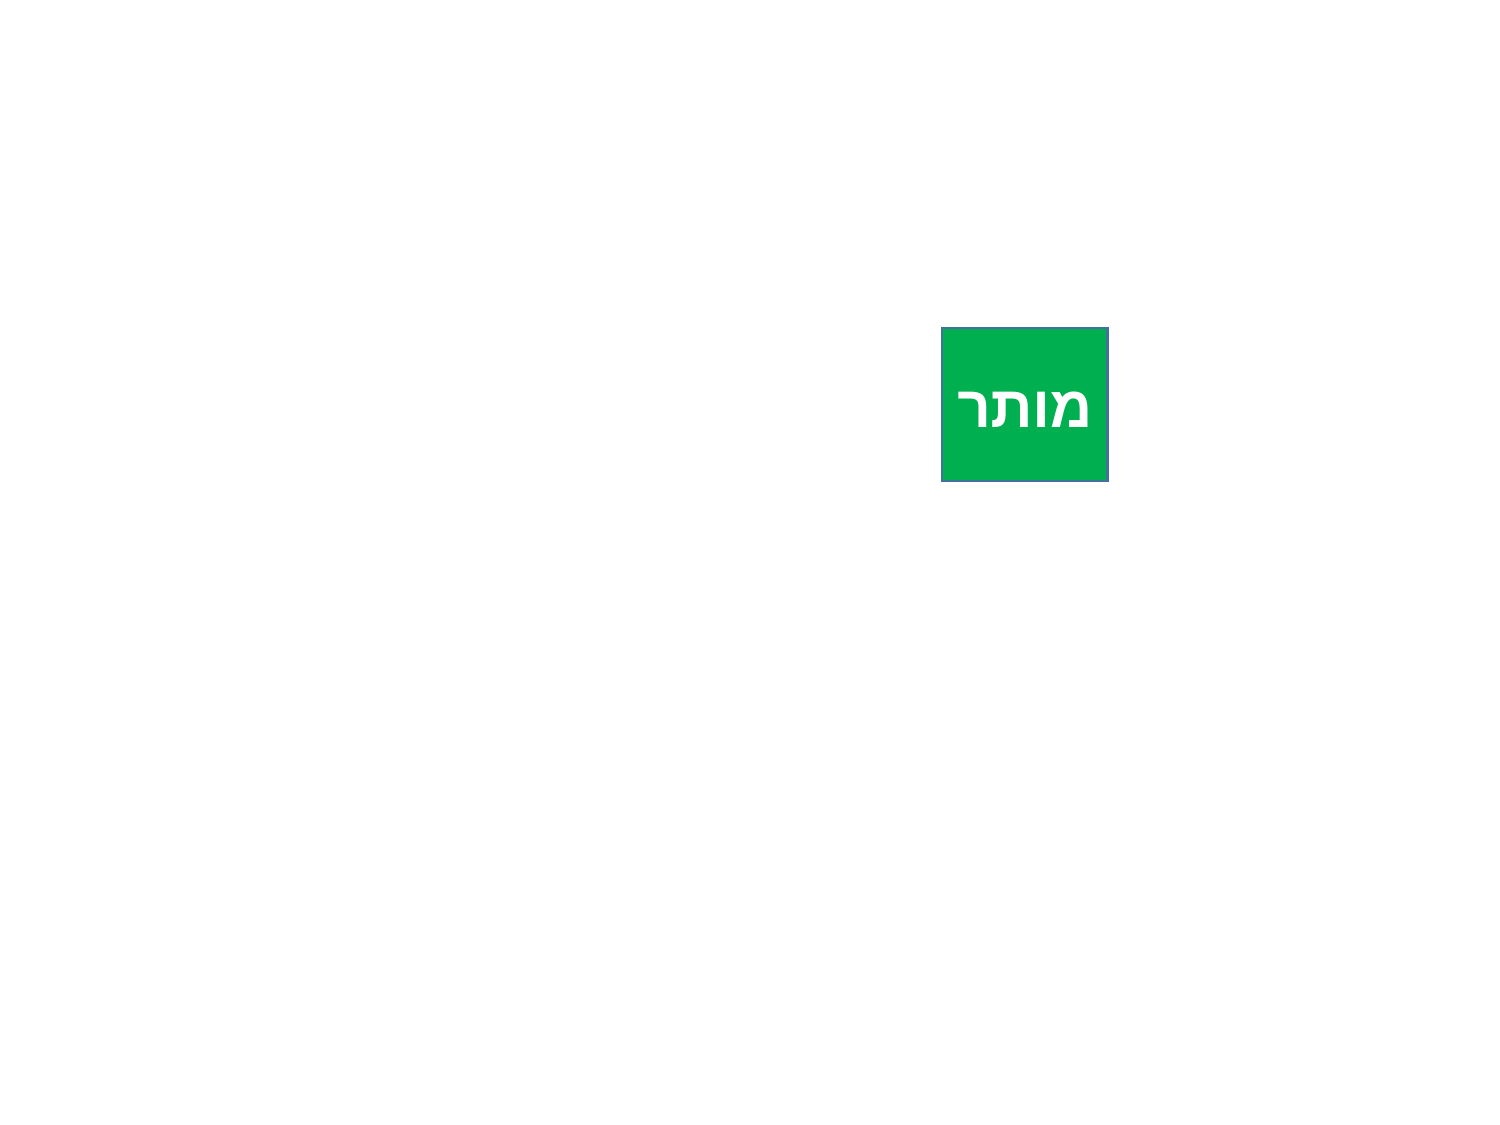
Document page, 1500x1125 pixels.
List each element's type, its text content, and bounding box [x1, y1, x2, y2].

text_box מותר [942, 327, 1108, 481]
